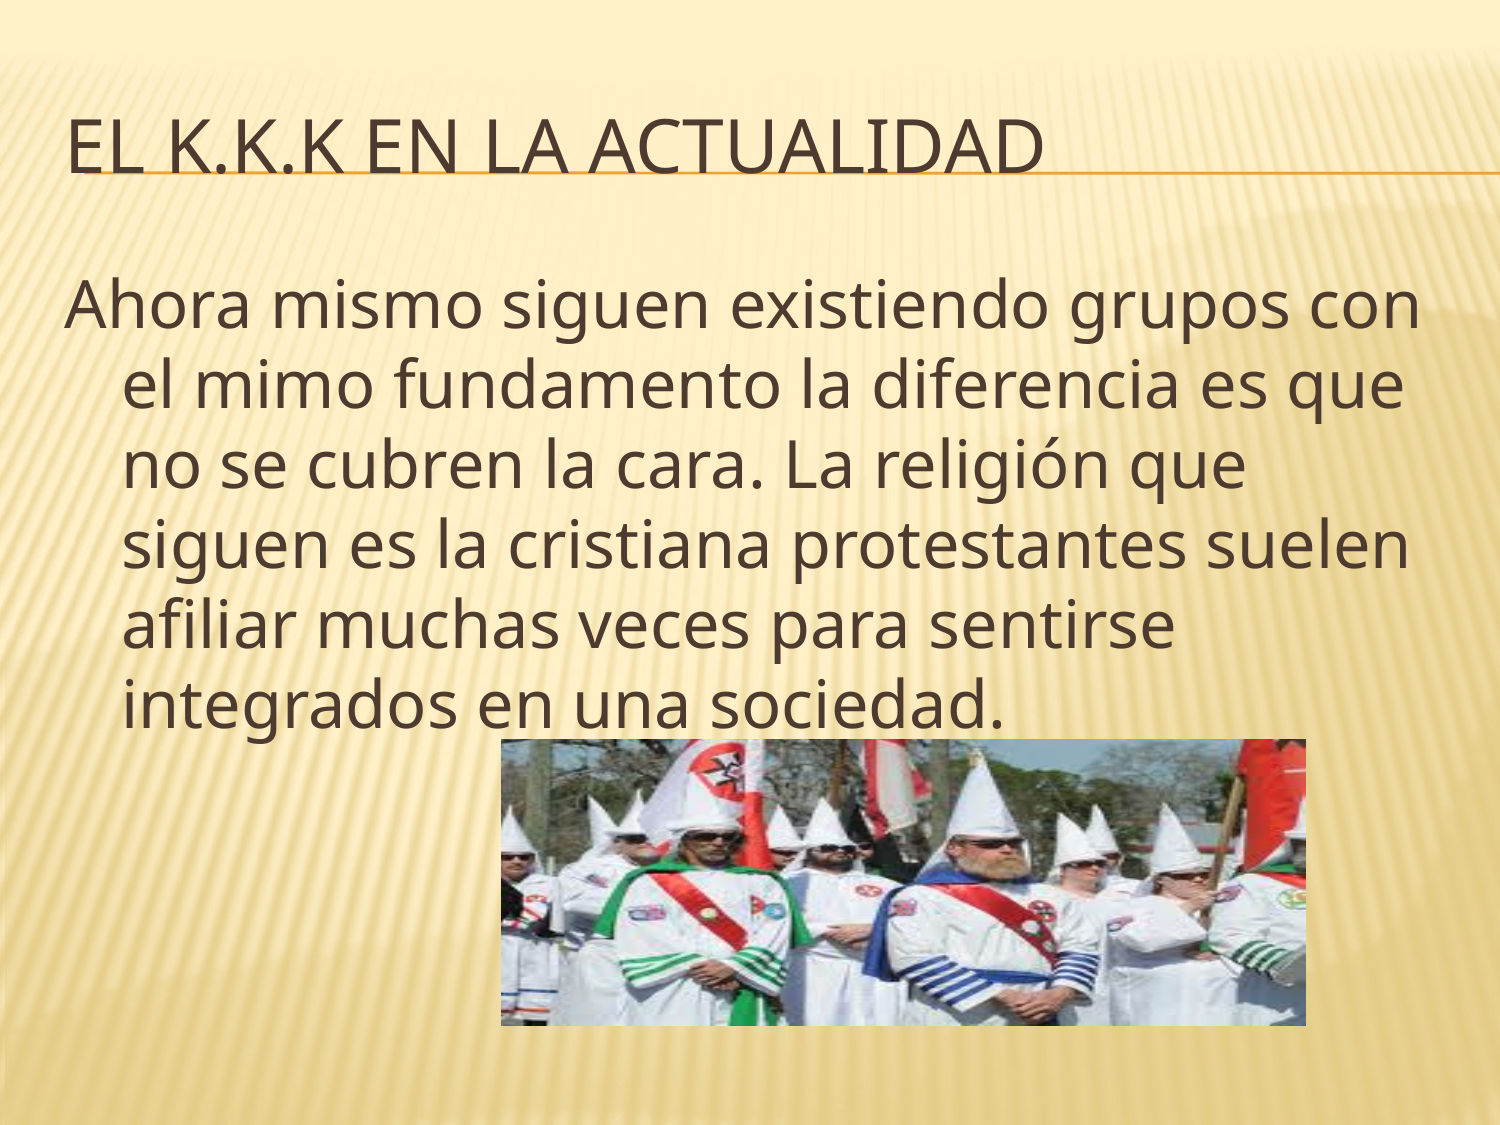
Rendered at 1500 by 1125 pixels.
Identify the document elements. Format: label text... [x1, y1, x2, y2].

list Ahora mismo siguen existiendo grupos con el mimo fundamento la diferencia es que no se cubren la cara. La religión que siguen es la cristiana protestantes suelen afiliar muchas veces para sentirse integrados en una sociedad. [50, 254, 1475, 998]
picture [501, 739, 1306, 1026]
title El K.K.K en la actualidad [50, 75, 1475, 213]
